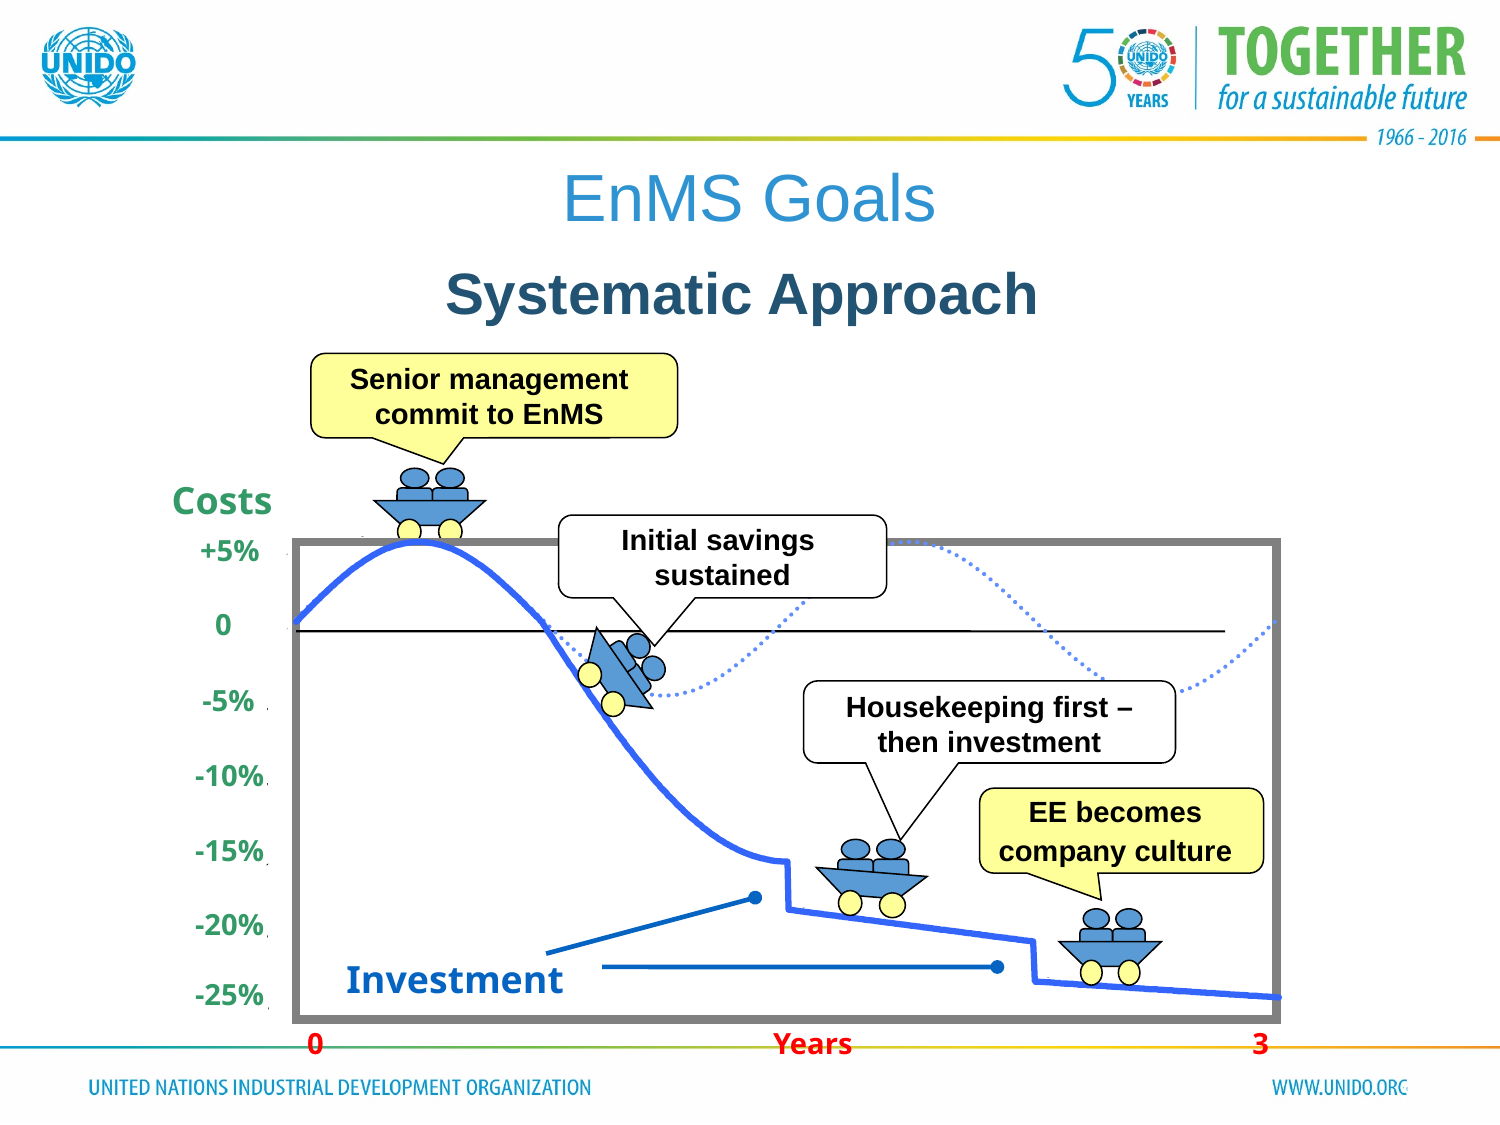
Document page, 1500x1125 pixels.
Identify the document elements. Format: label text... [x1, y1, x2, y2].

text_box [803, 839, 927, 918]
text_box [887, 541, 1278, 693]
slide_number 8 [1069, 1066, 1436, 1125]
text_box EE becomes company culture [979, 785, 1251, 916]
text_box 3 [1252, 1025, 1270, 1061]
text_box [602, 960, 1004, 974]
text_box [296, 632, 1277, 1020]
text_box [485, 567, 558, 635]
text_box [442, 541, 558, 618]
text_box [296, 544, 558, 722]
picture [0, 0, 1500, 147]
text_box [672, 356, 678, 435]
text_box [669, 798, 787, 876]
text_box Systematic Approach [25, 260, 1459, 329]
text_box [1143, 621, 1277, 996]
text_box Senior management commit to EnMS [307, 353, 672, 438]
text_box [546, 891, 762, 954]
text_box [558, 515, 887, 726]
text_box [362, 468, 486, 544]
text_box [1105, 952, 1279, 998]
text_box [1048, 908, 1162, 986]
text_box Years [773, 1025, 853, 1061]
text_box [296, 623, 317, 631]
text_box Housekeeping first – then investment [816, 680, 1163, 766]
text_box [1251, 788, 1264, 873]
text_box [915, 541, 1277, 618]
text_box [1163, 681, 1176, 763]
text_box [372, 438, 464, 465]
text_box [296, 541, 396, 617]
text_box [677, 766, 899, 839]
text_box 0 [306, 1025, 324, 1061]
text_box EnMS Goals [50, 156, 1450, 257]
text_box [887, 619, 1043, 631]
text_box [171, 477, 288, 1037]
text_box [903, 766, 1143, 876]
text_box [852, 862, 1048, 983]
text_box [568, 726, 865, 912]
text_box [866, 766, 957, 839]
picture [0, 1046, 1500, 1122]
text_box [803, 726, 816, 763]
